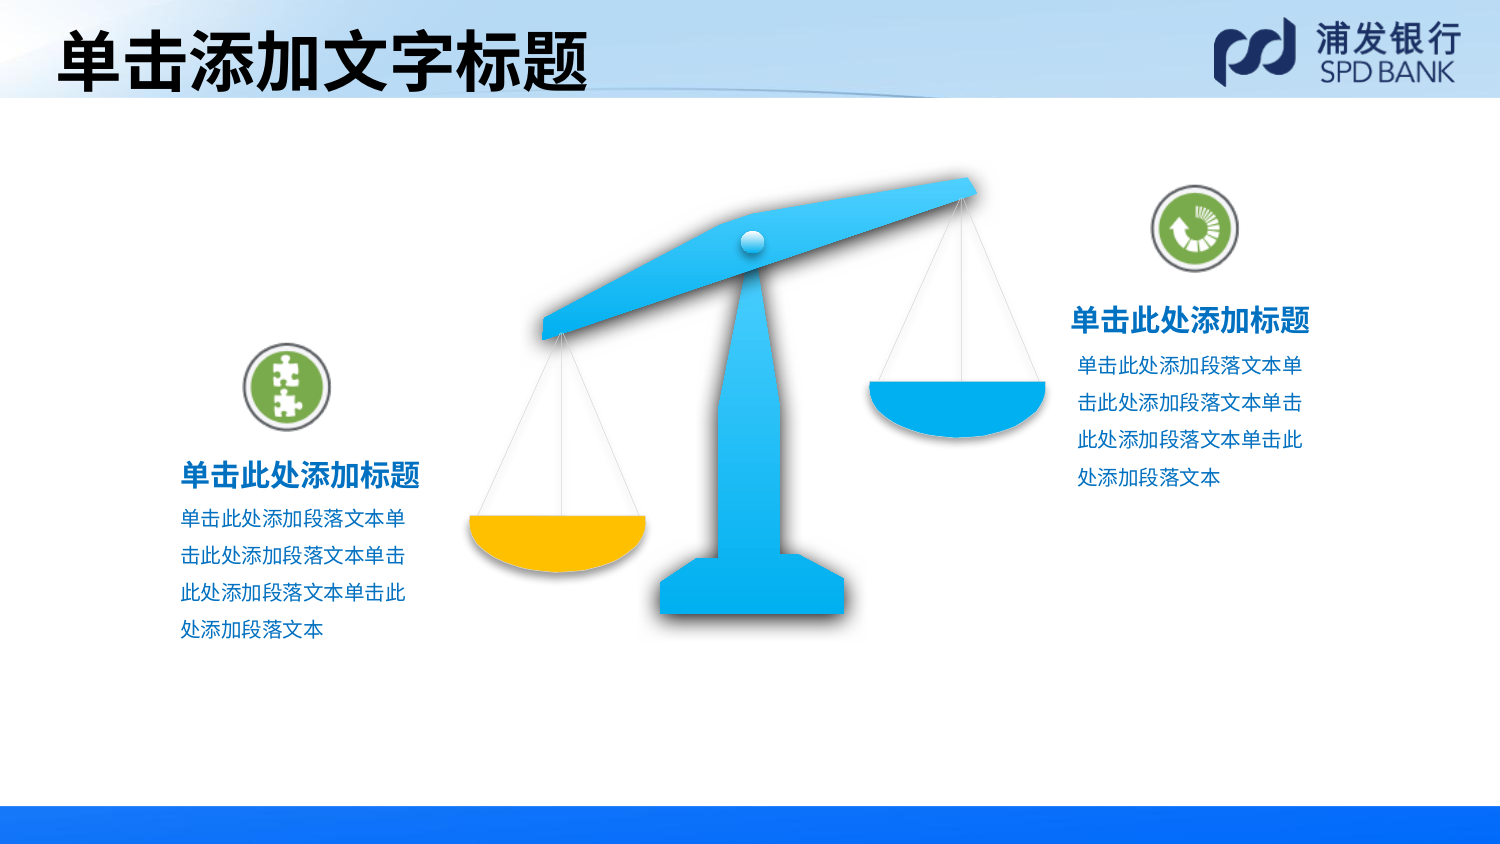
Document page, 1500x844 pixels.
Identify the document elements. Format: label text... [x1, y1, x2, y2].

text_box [468, 177, 1046, 615]
picture [0, 0, 1500, 97]
picture [1141, 177, 1247, 281]
picture [237, 335, 339, 436]
text_box 单击此处添加标题 [1046, 294, 1324, 345]
text_box 单击此处添加段落文本单击此处添加段落文本单击此处添加段落文本单击此处添加段落文本 [1063, 333, 1324, 496]
text_box 单击此处添加标题 [166, 449, 468, 500]
picture [0, 807, 1500, 844]
text_box 单击此处添加段落文本单击此处添加段落文本单击此处添加段落文本单击此处添加段落文本 [166, 486, 427, 649]
